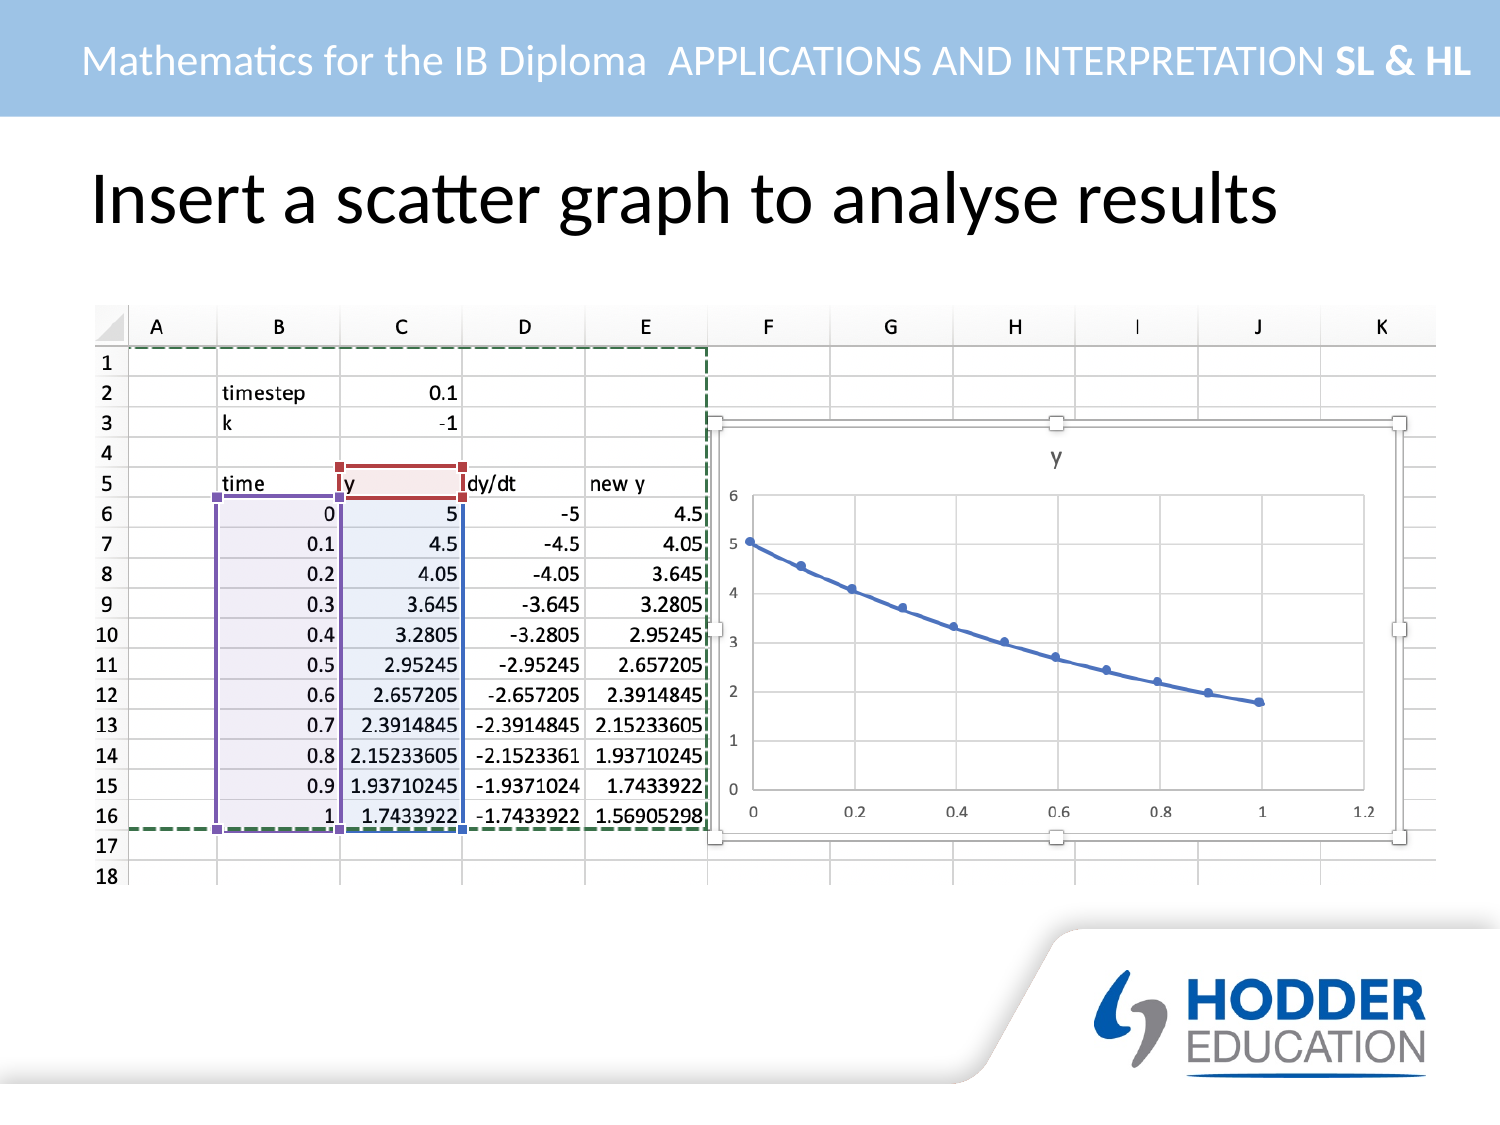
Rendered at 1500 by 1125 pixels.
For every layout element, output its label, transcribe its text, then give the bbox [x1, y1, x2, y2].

picture [95, 305, 1437, 885]
text_box Insert a scatter graph to analyse results [74, 147, 1439, 248]
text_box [0, 893, 1500, 1125]
text_box Mathematics for the IB Diploma APPLICATIONS AND INTERPRETATION SL & HL [0, 0, 1500, 118]
